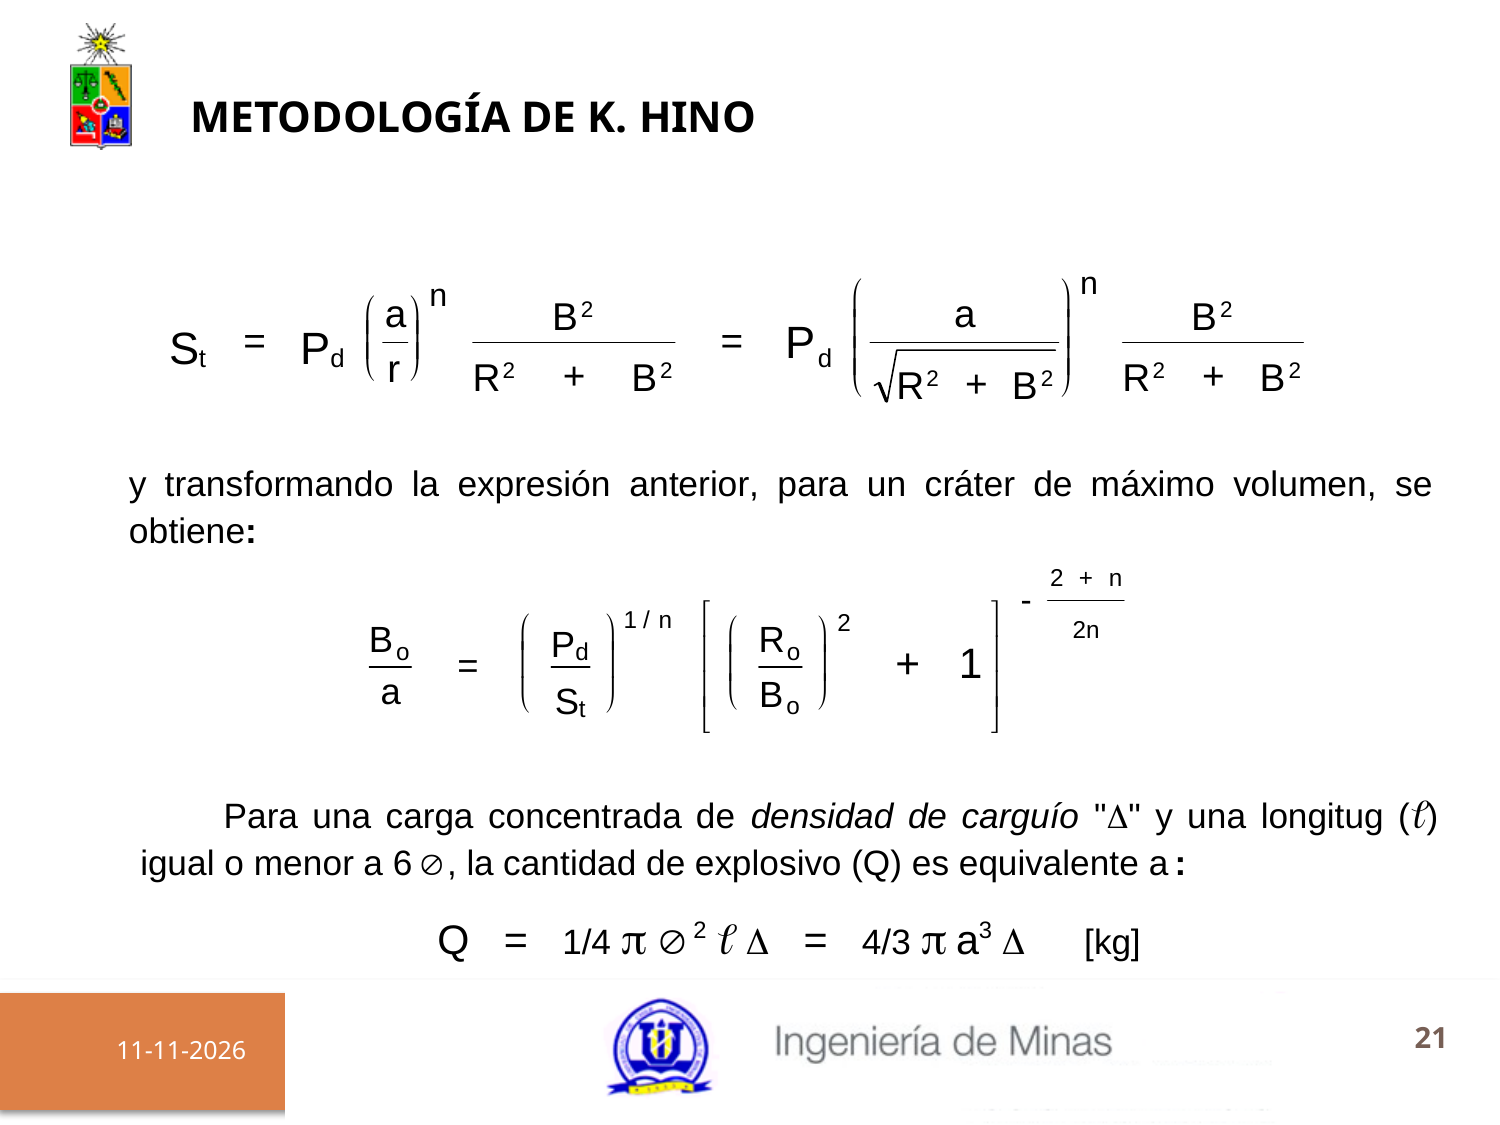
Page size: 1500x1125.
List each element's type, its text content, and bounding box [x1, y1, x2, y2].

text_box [163, 257, 1311, 414]
picture [139, 751, 1440, 965]
picture [69, 23, 132, 151]
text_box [362, 550, 1132, 743]
text_box METODOLOGÍA DE K. HINO [175, 81, 1266, 148]
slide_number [12, 995, 279, 1108]
picture [128, 456, 1435, 552]
picture [285, 980, 1500, 1125]
